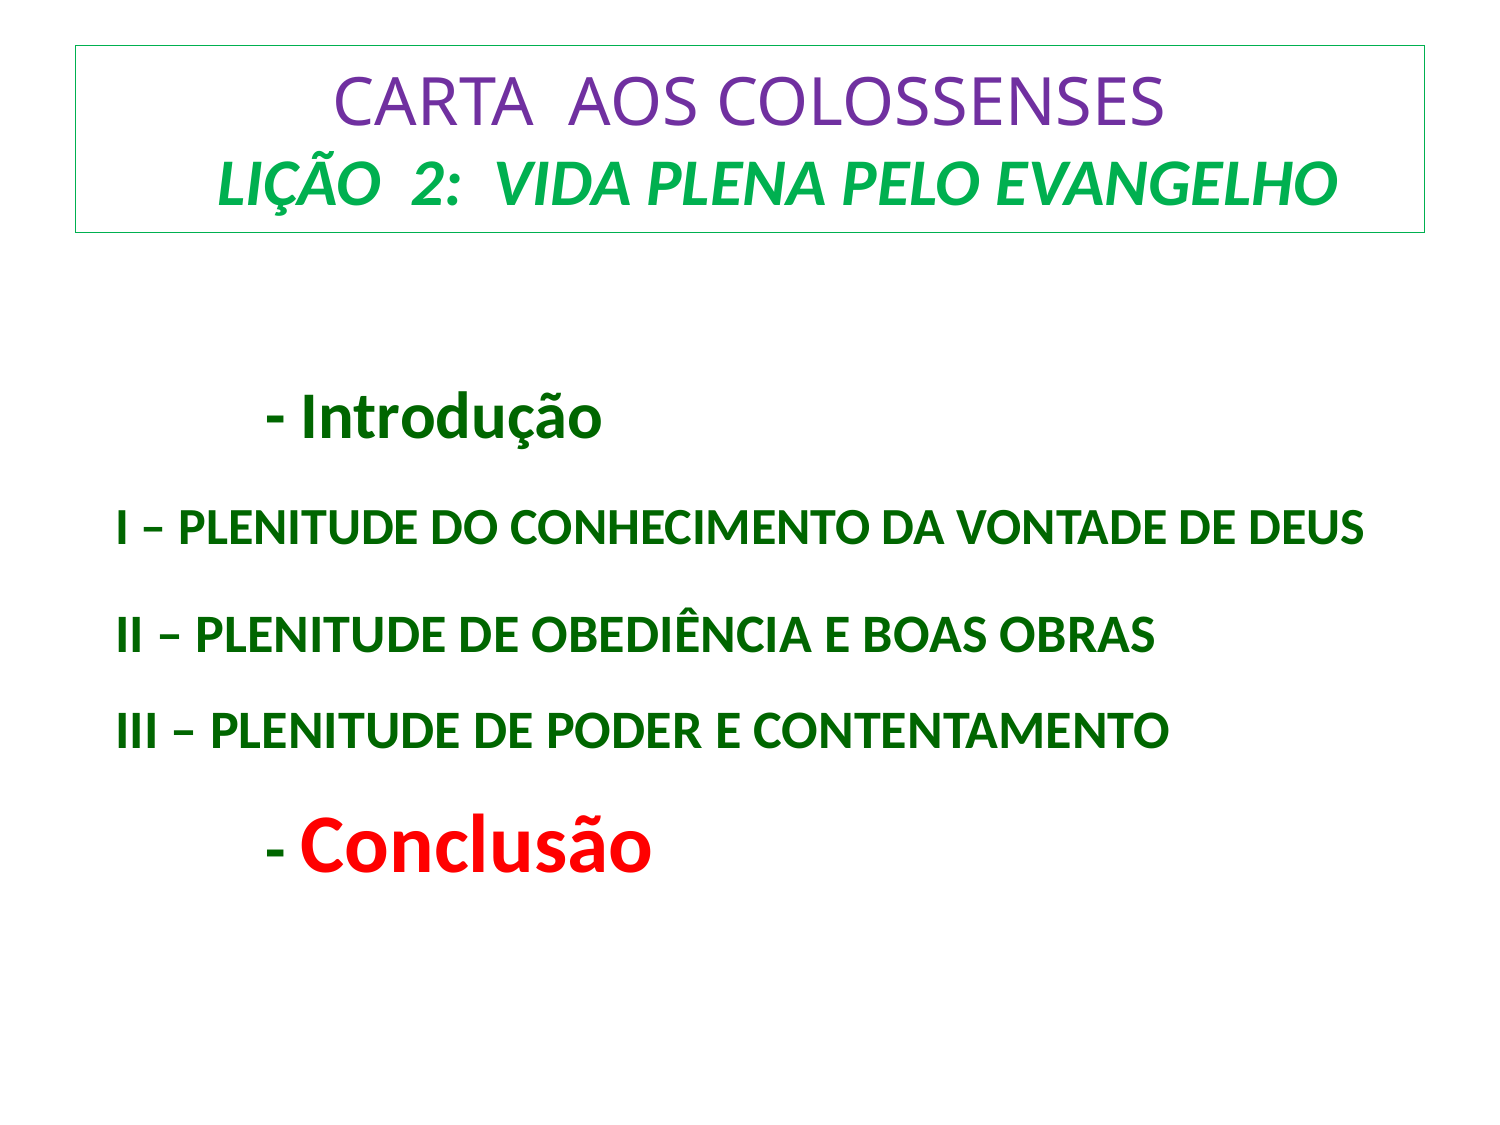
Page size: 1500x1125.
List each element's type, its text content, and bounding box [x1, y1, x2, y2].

title CARTA AOS COLOSSENSES LIÇÃO 2: VIDA PLENA PELO EVANGELHO [75, 45, 1425, 233]
list - Introdução I – PLENITUDE DO CONHECIMENTO DA VONTADE DE DEUS II – PLENITUDE DE OBEDIÊNCIA E BOAS OBRAS III – PLENITUDE DE PODER E CONTENTAMENTO - Conclusão [100, 314, 1424, 975]
